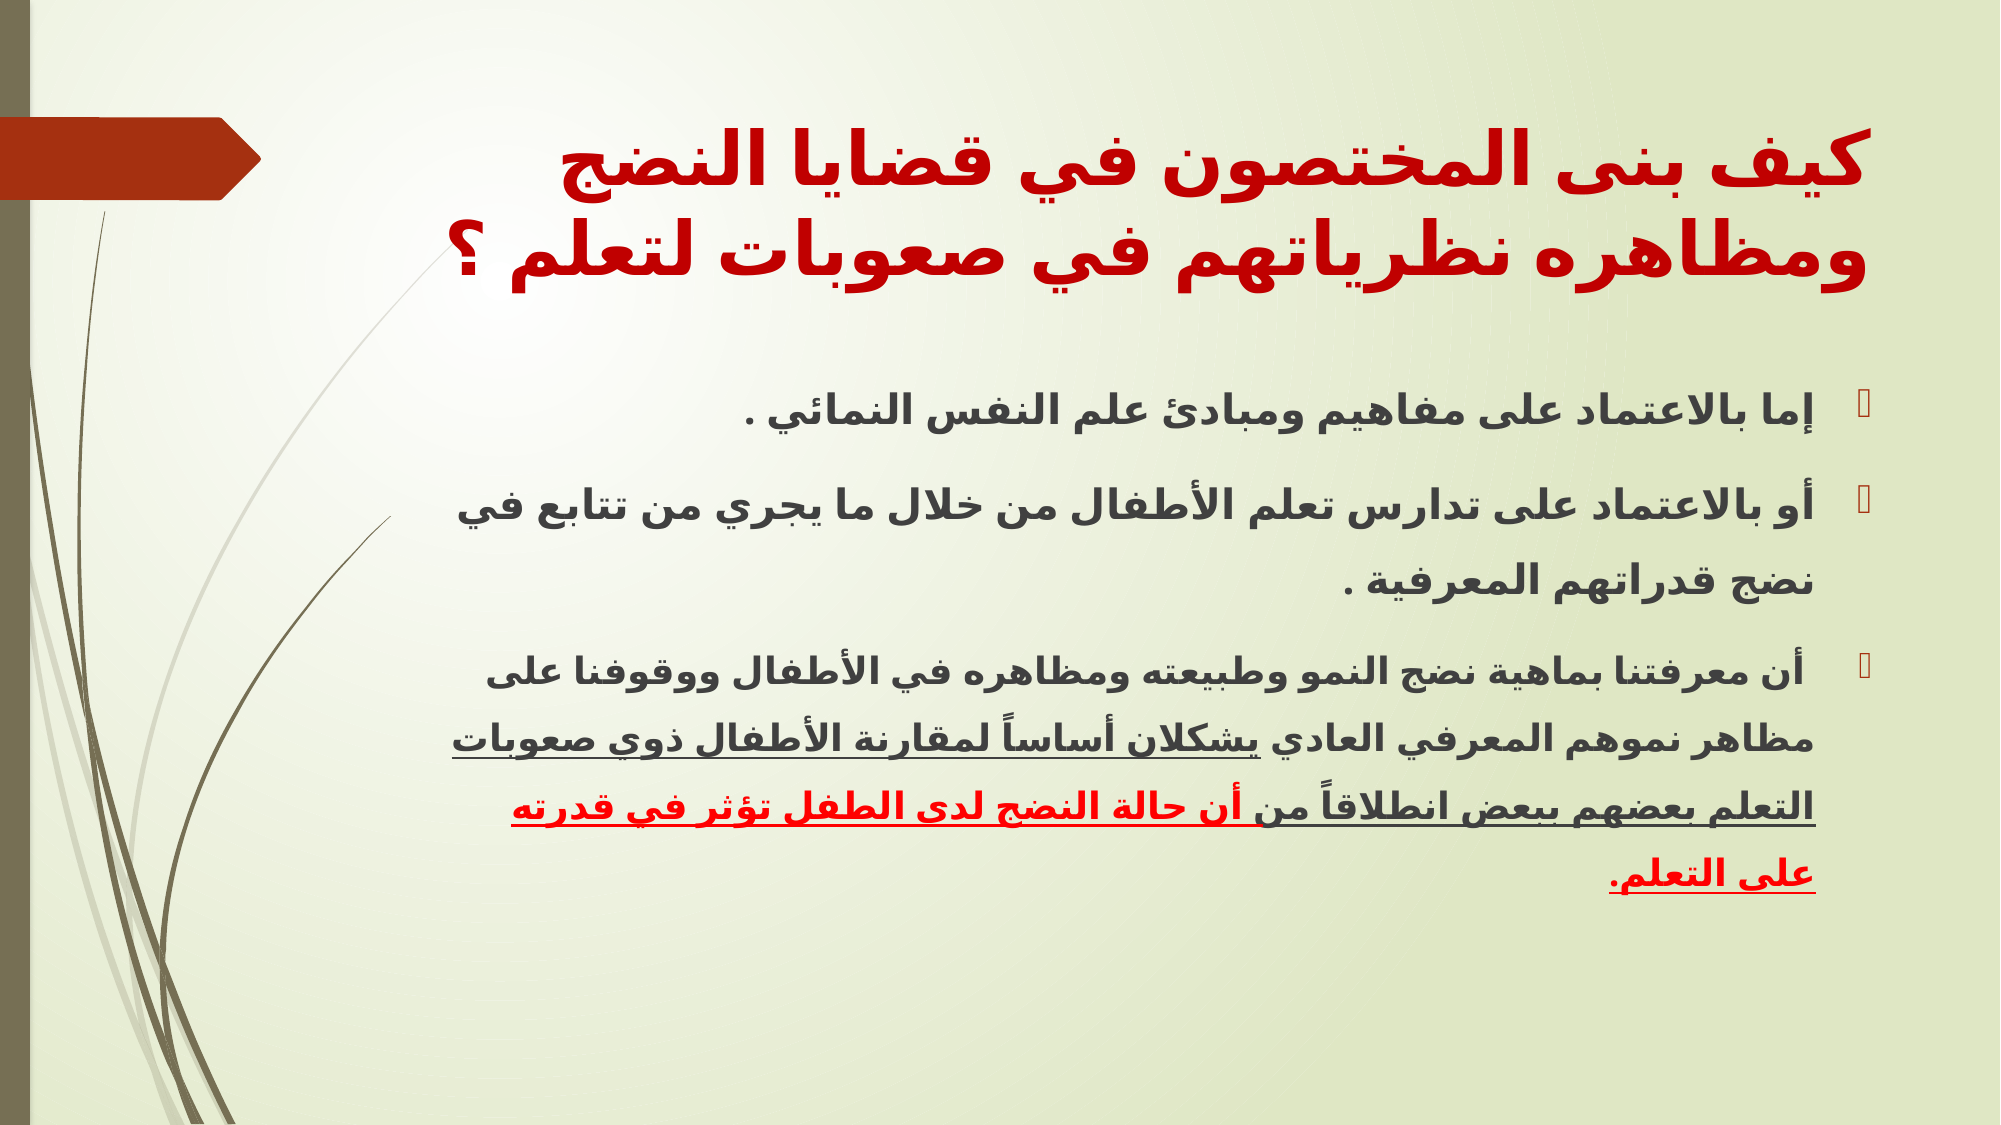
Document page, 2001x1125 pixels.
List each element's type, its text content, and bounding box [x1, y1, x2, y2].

list إما بالاعتماد على مفاهيم ومبادئ علم النفس النمائي . أو بالاعتماد على تدارس تعلم الأطفال من خلال ما يجري من تتابع في نضج قدراتهم المعرفية . أن معرفتنا بماهية نضج النمو وطبيعته ومظاهره في الأطفال ووقوفنا على مظاهر نموهم المعرفي العادي يشكلان أساساً لمقارنة الأطفال ذوي صعوبات التعلم بعضهم ببعض انطلاقاً من أن حالة النضج لدى الطفل تؤثر في قدرته على التعلم. [424, 350, 1888, 970]
title كيف بنى المختصون في قضايا النضج ومظاهره نظرياتهم في صعوبات لتعلم ؟ [425, 102, 1888, 313]
